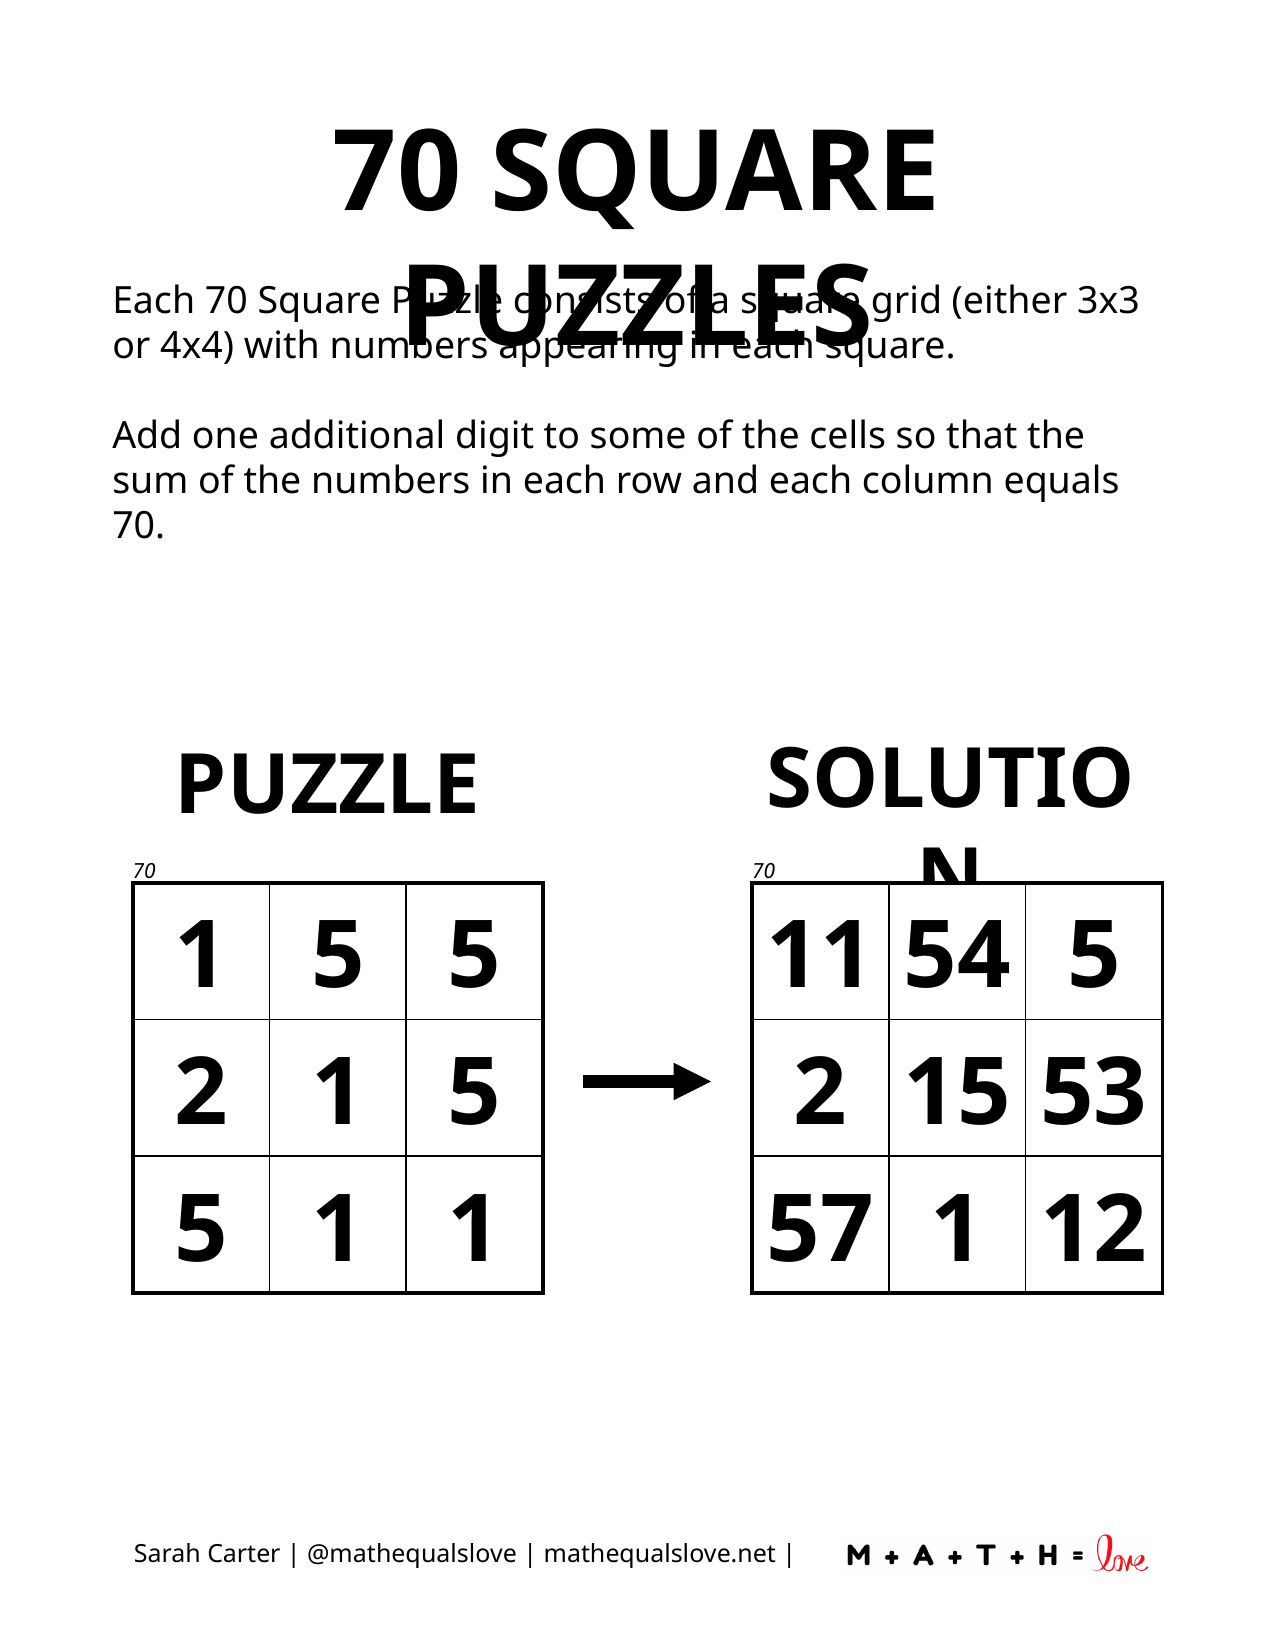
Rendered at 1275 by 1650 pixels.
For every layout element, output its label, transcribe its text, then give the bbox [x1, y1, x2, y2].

text_box SOLUTION [745, 723, 1156, 924]
text_box 70 [752, 857, 961, 883]
table_cell 1 [407, 1157, 541, 1291]
text_box PUZZLE [122, 730, 533, 831]
table_cell 2 [754, 1020, 888, 1155]
table_header 5 [407, 885, 541, 1019]
text_box 70 [132, 857, 342, 883]
table_header 5 [270, 885, 405, 1019]
table_cell 2 [135, 1020, 269, 1155]
table_cell 1 [890, 1157, 1025, 1291]
table_cell 15 [890, 1020, 1025, 1155]
table_cell 5 [135, 1157, 269, 1291]
table_cell 1 [270, 1157, 405, 1291]
table_cell 5 [407, 1020, 541, 1155]
table_header 5 [1026, 885, 1161, 1019]
text_box 70 SQUARE PUZZLES [97, 97, 1177, 268]
table_cell 57 [754, 1157, 888, 1291]
table_header 54 [890, 885, 1025, 1019]
table_header 11 [754, 885, 888, 1019]
text_box Each 70 Square Puzzle consists of a square grid (either 3x3 or 4x4) with numbers appearing in each square. Add one additional digit to some of the cells so that the sum of the numbers in each row and each column equals 70. [97, 268, 1177, 553]
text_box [118, 1529, 1199, 1576]
table_cell 1 [270, 1020, 405, 1155]
table_cell 53 [1026, 1020, 1161, 1155]
table_cell 12 [1026, 1157, 1161, 1291]
table_header 1 [135, 885, 269, 1019]
